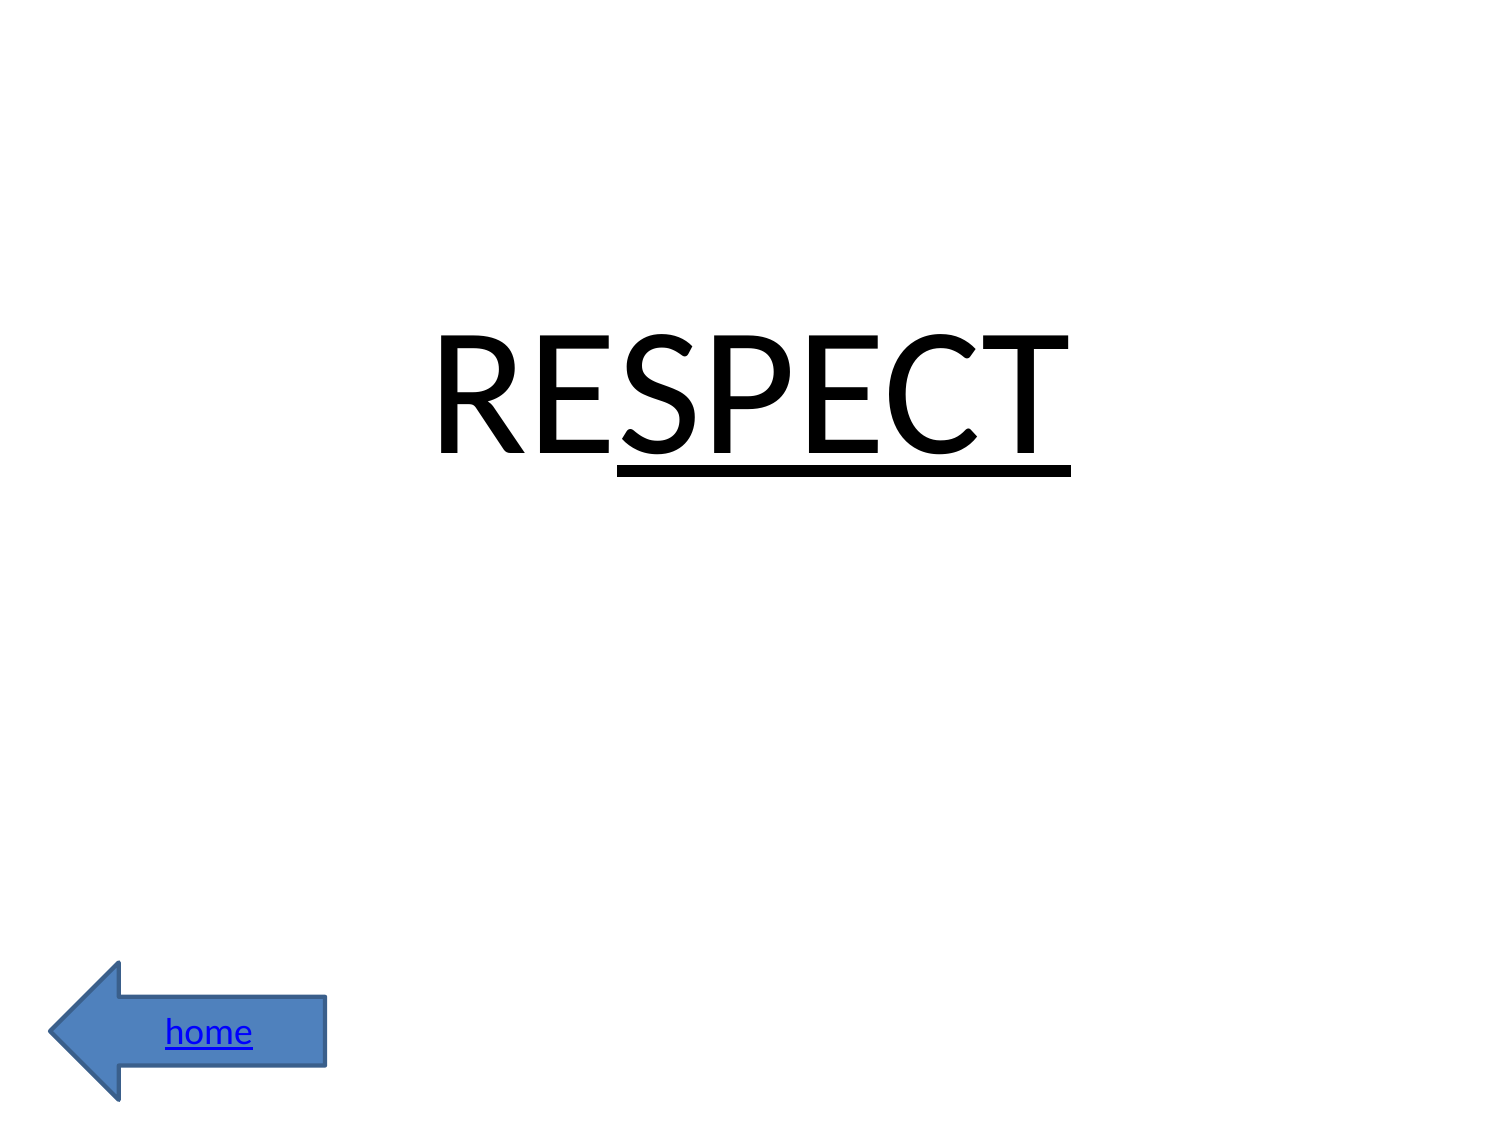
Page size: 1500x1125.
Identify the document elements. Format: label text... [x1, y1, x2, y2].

list RESPECT [75, 262, 1425, 1005]
text_box [47, 960, 328, 1102]
text_box home [150, 999, 325, 1060]
